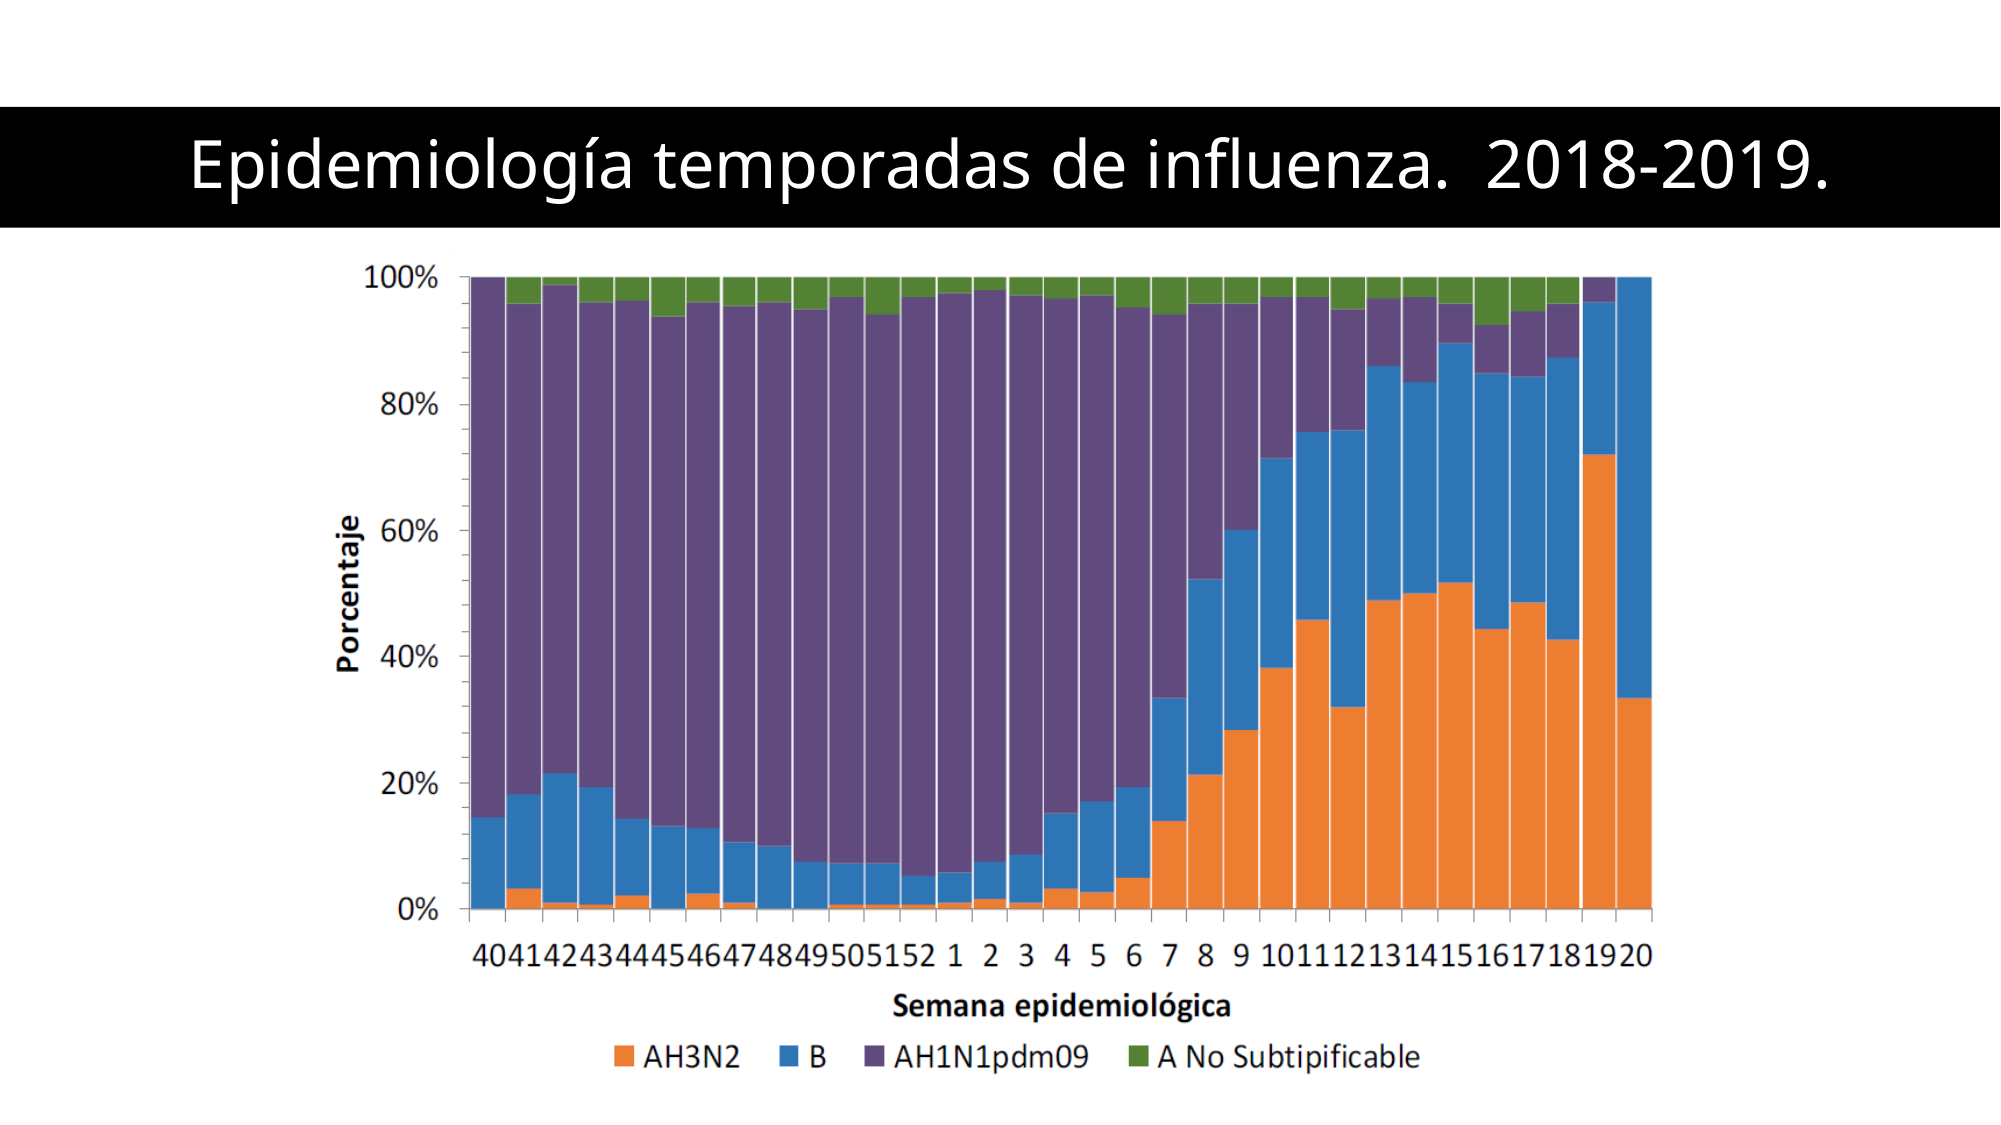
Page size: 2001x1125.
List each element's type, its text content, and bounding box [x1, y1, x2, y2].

text_box Epidemiología temporadas de influenza. 2018-2019. [91, 105, 1931, 228]
text_box [0, 106, 2000, 229]
picture [320, 250, 1680, 1095]
